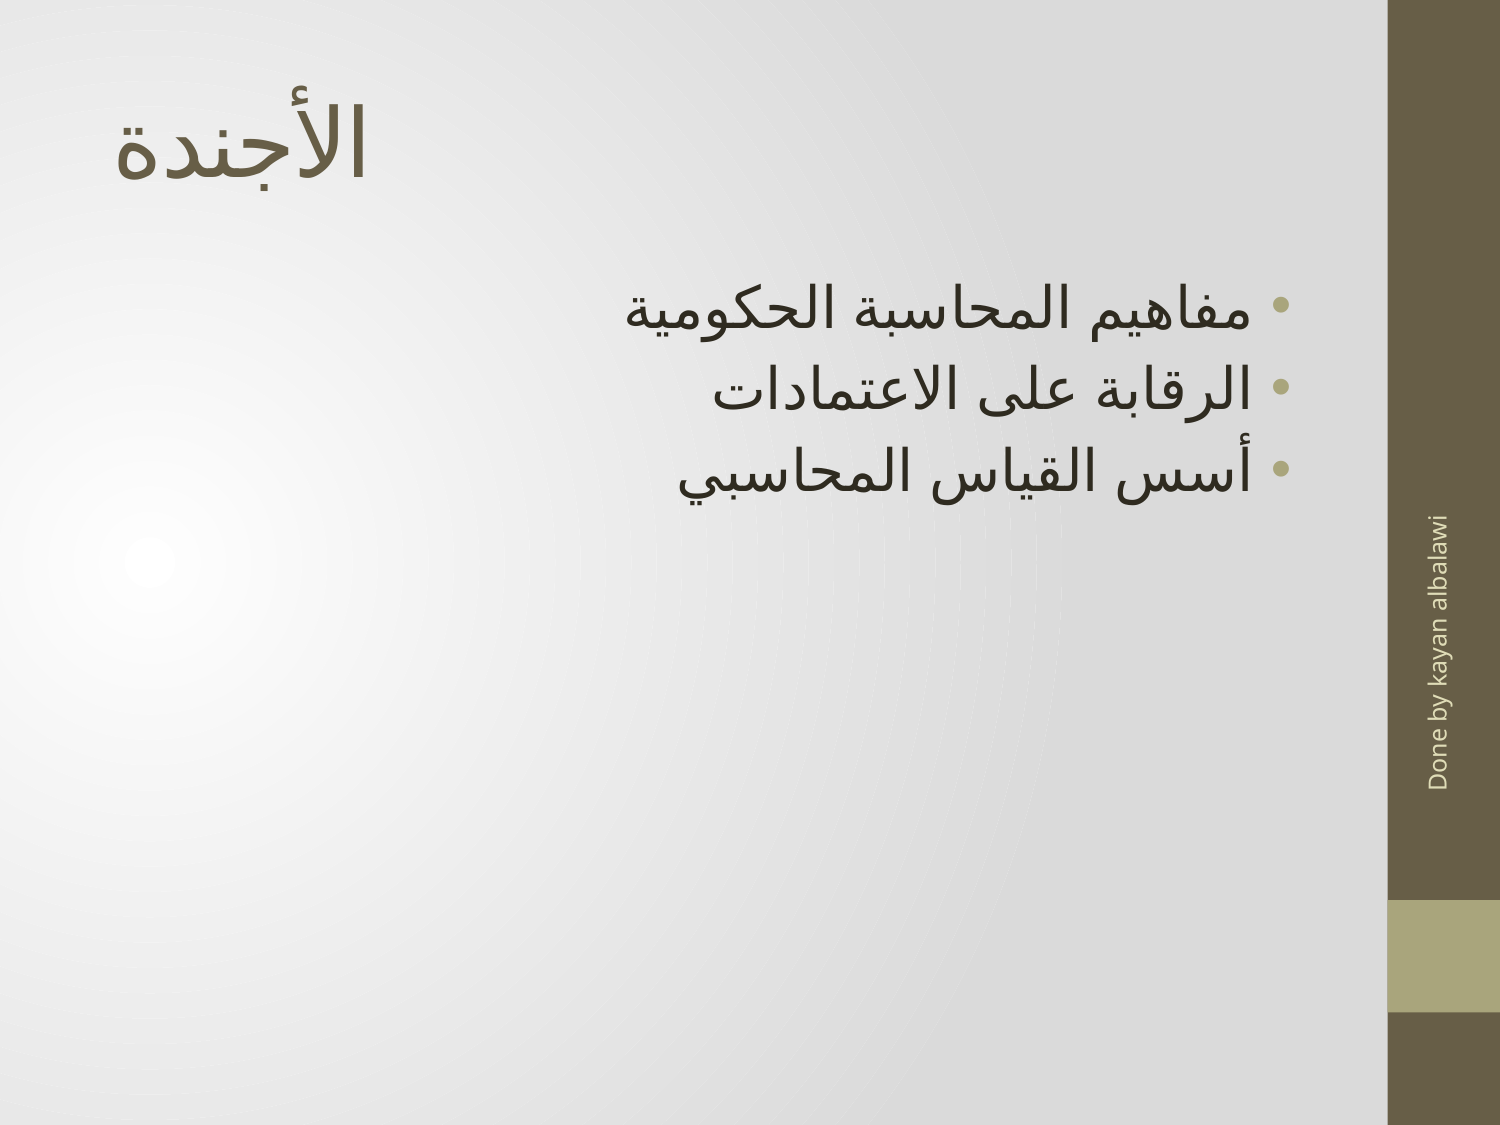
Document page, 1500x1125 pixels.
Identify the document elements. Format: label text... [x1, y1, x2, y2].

footer Done by kayan albalawi [1408, 500, 1469, 889]
list مفاهيم المحاسبة الحكومية الرقابة على الاعتمادات أسس القياس المحاسبي [75, 262, 1325, 1050]
title الأجندة [75, 45, 1325, 233]
